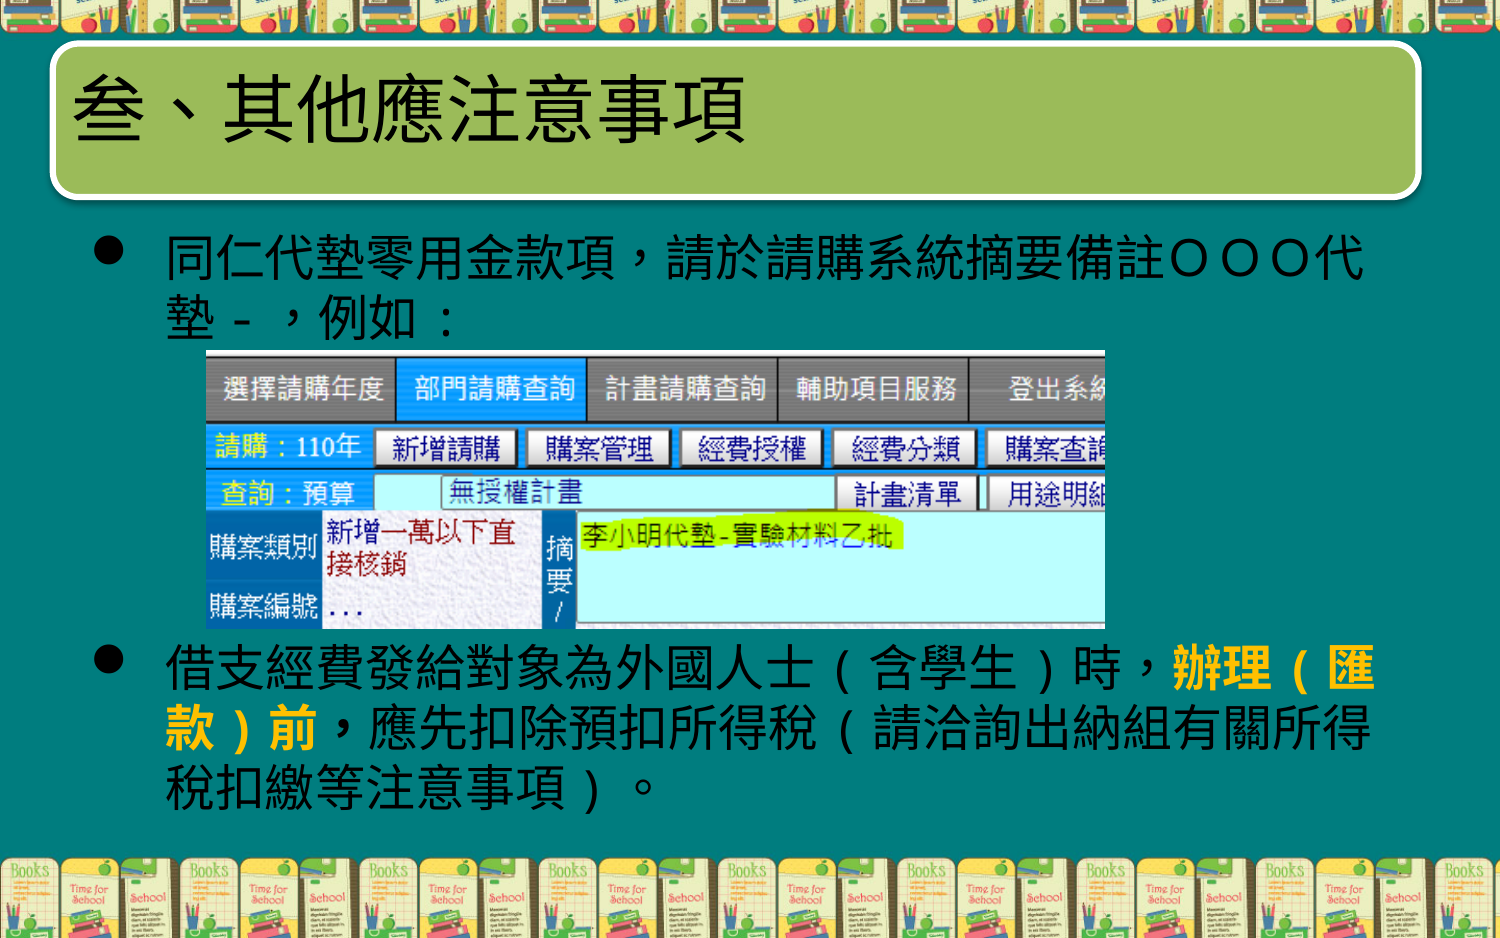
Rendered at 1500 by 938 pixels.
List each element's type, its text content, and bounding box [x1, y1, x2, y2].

picture [0, 0, 1500, 938]
text_box [49, 40, 1422, 201]
text_box 叁、其他應注意事項 [56, 55, 761, 160]
list 同仁代墊零用金款項，請於請購系統摘要備註ＯＯＯ代墊-，例如: 借支經費發給對象為外國人士(含學生)時，辦理(匯款)前，應先扣除預扣所得稅(請洽詢出納組有關所得稅扣繳等注意事項)。 [75, 218, 1425, 838]
